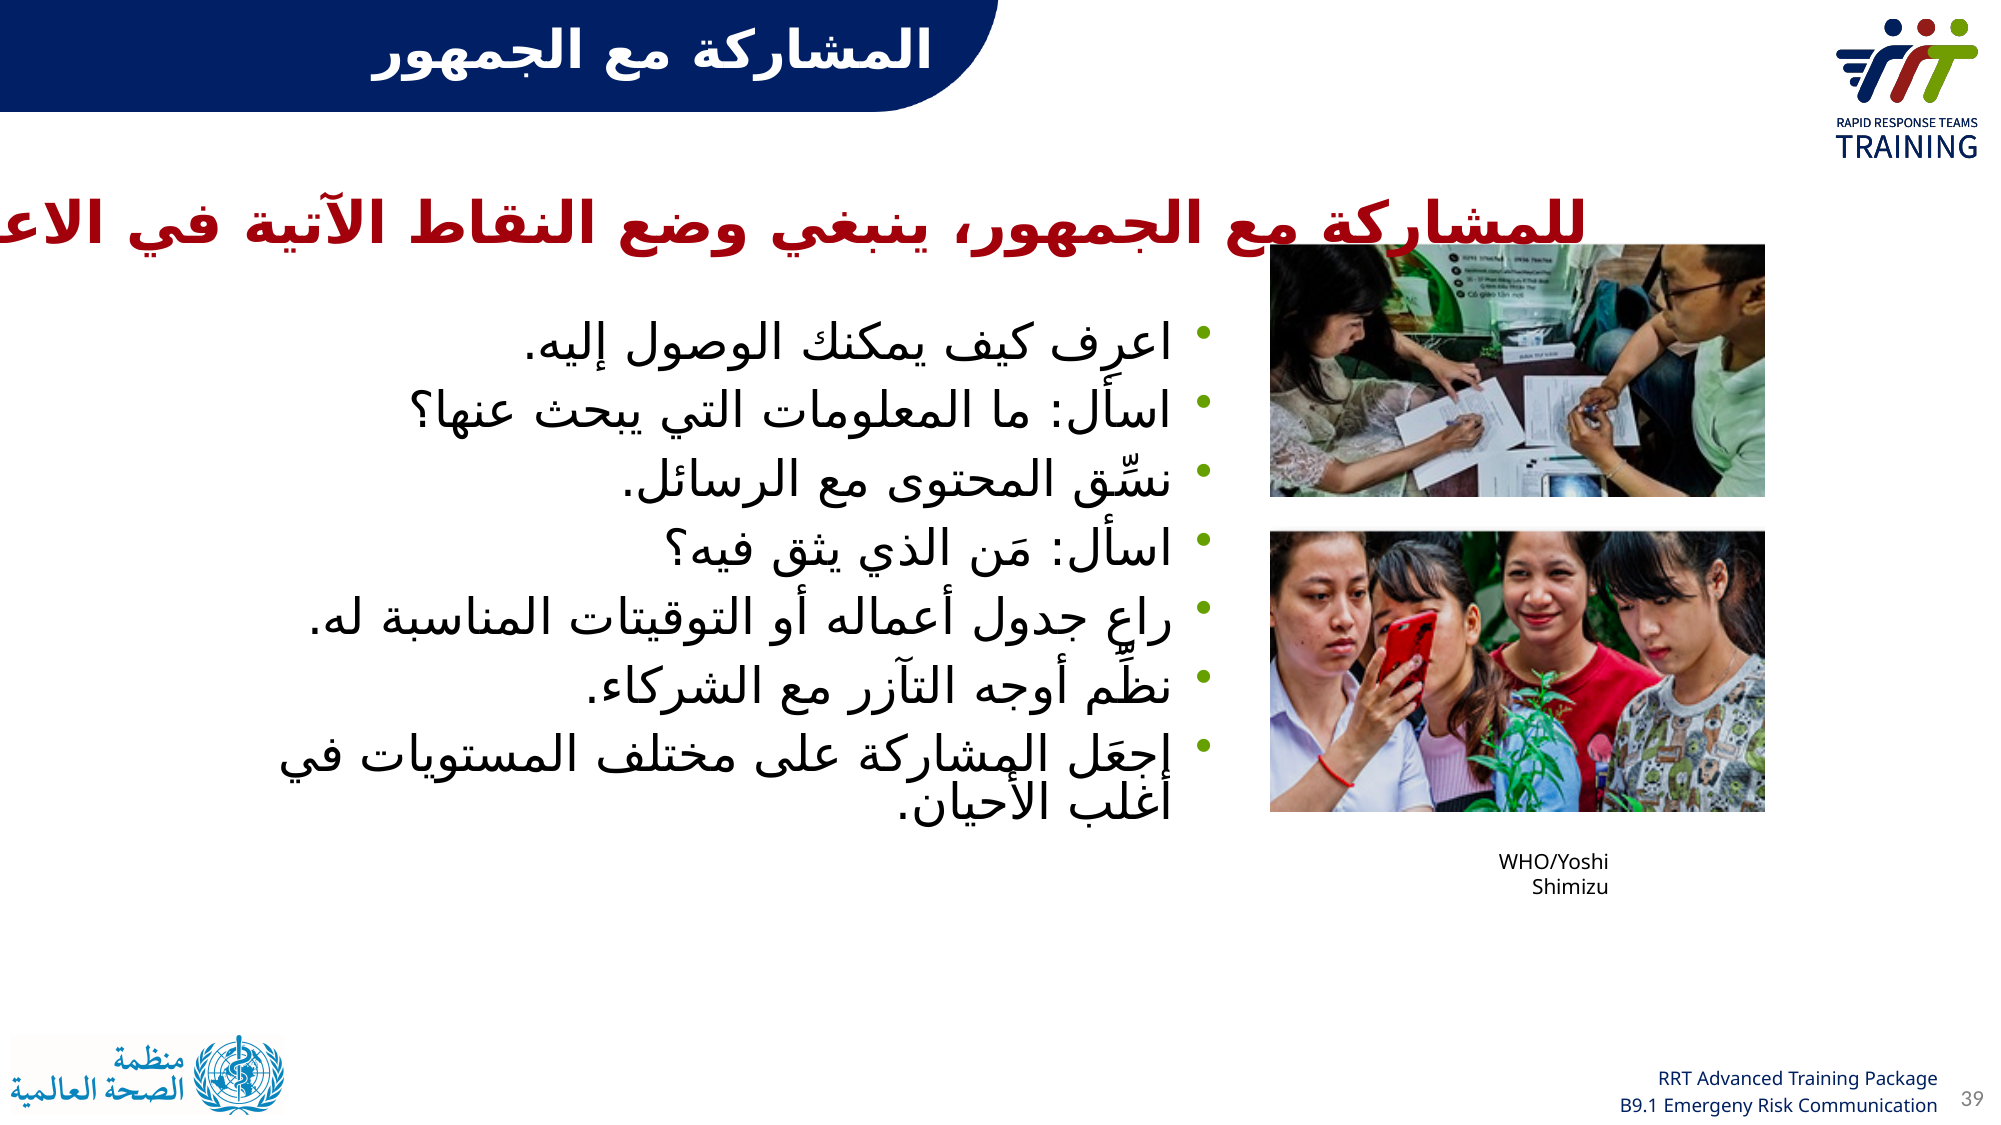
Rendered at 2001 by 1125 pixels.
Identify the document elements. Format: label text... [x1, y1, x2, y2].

picture [0, 0, 999, 112]
picture [1835, 19, 1978, 167]
list اعرِف كيف يمكنك الوصول إليه. اسأل: ما المعلومات التي يبحث عنها؟ نسِّق المحتوى مع الرسائل. اسأل: مَن الذي يثق فيه؟ راعِ جدول أعماله أو التوقيتات المناسبة له. نظِّم أوجه التآزر مع الشركاء. اجعَل المشاركة على مختلف المستويات في أغلب الأحيان. [218, 312, 1222, 813]
picture [241, 1050, 247, 1059]
picture [11, 1035, 284, 1115]
text_box WHO/Yoshi Shimizu [1418, 841, 1617, 906]
text_box المشاركة مع الجمهور [22, 15, 943, 88]
picture [1270, 525, 1765, 813]
text_box للمشاركة مع الجمهور، ينبغي وضع النقاط الآتية في الاعتبار: [0, 191, 1597, 263]
picture [1269, 243, 1765, 497]
